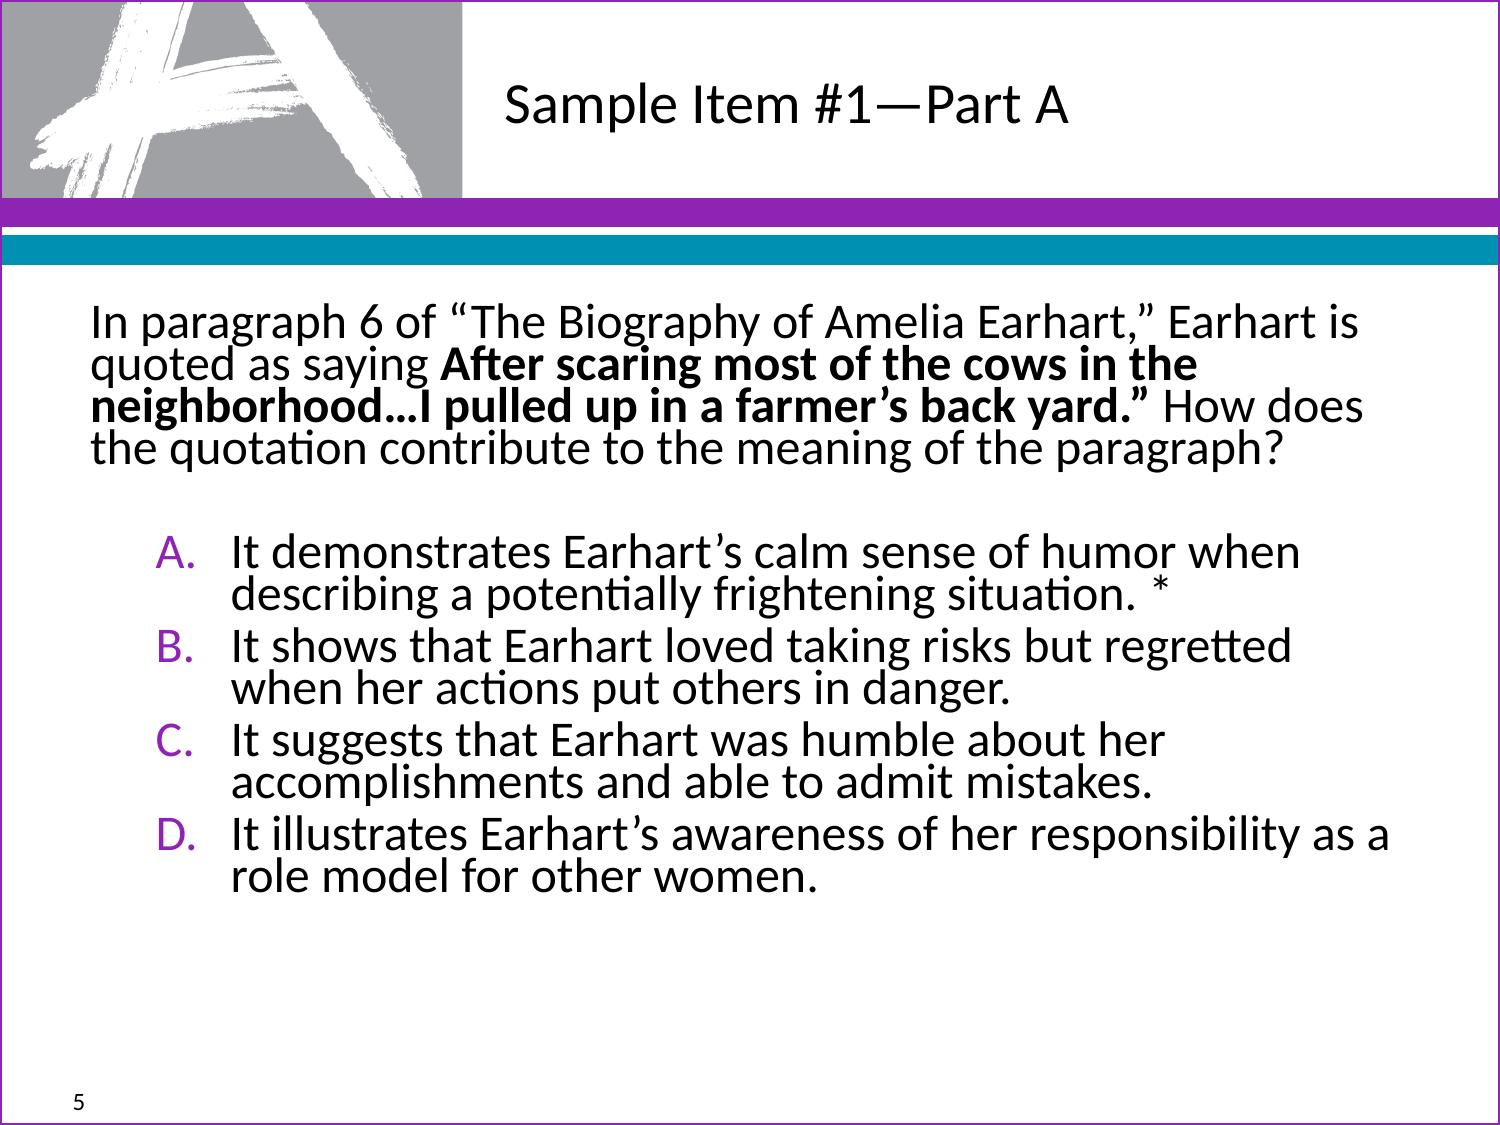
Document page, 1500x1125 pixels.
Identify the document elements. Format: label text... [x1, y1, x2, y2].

slide_number 5 [0, 1077, 100, 1125]
picture [2, 2, 462, 198]
title Sample Item #1—Part A [462, 0, 1500, 200]
list In paragraph 6 of “The Biography of Amelia Earhart,” Earhart is quoted as saying After scaring most of the cows in the neighborhood…I pulled up in a farmer’s back yard.” How does the quotation contribute to the meaning of the paragraph? It demonstrates Earhart’s calm sense of humor when describing a potentially frightening situation. * It shows that Earhart loved taking risks but regretted when her actions put others in danger. It suggests that Earhart was humble about her accomplishments and able to admit mistakes. It illustrates Earhart’s awareness of her responsibility as a role model for other women. [75, 262, 1425, 1075]
